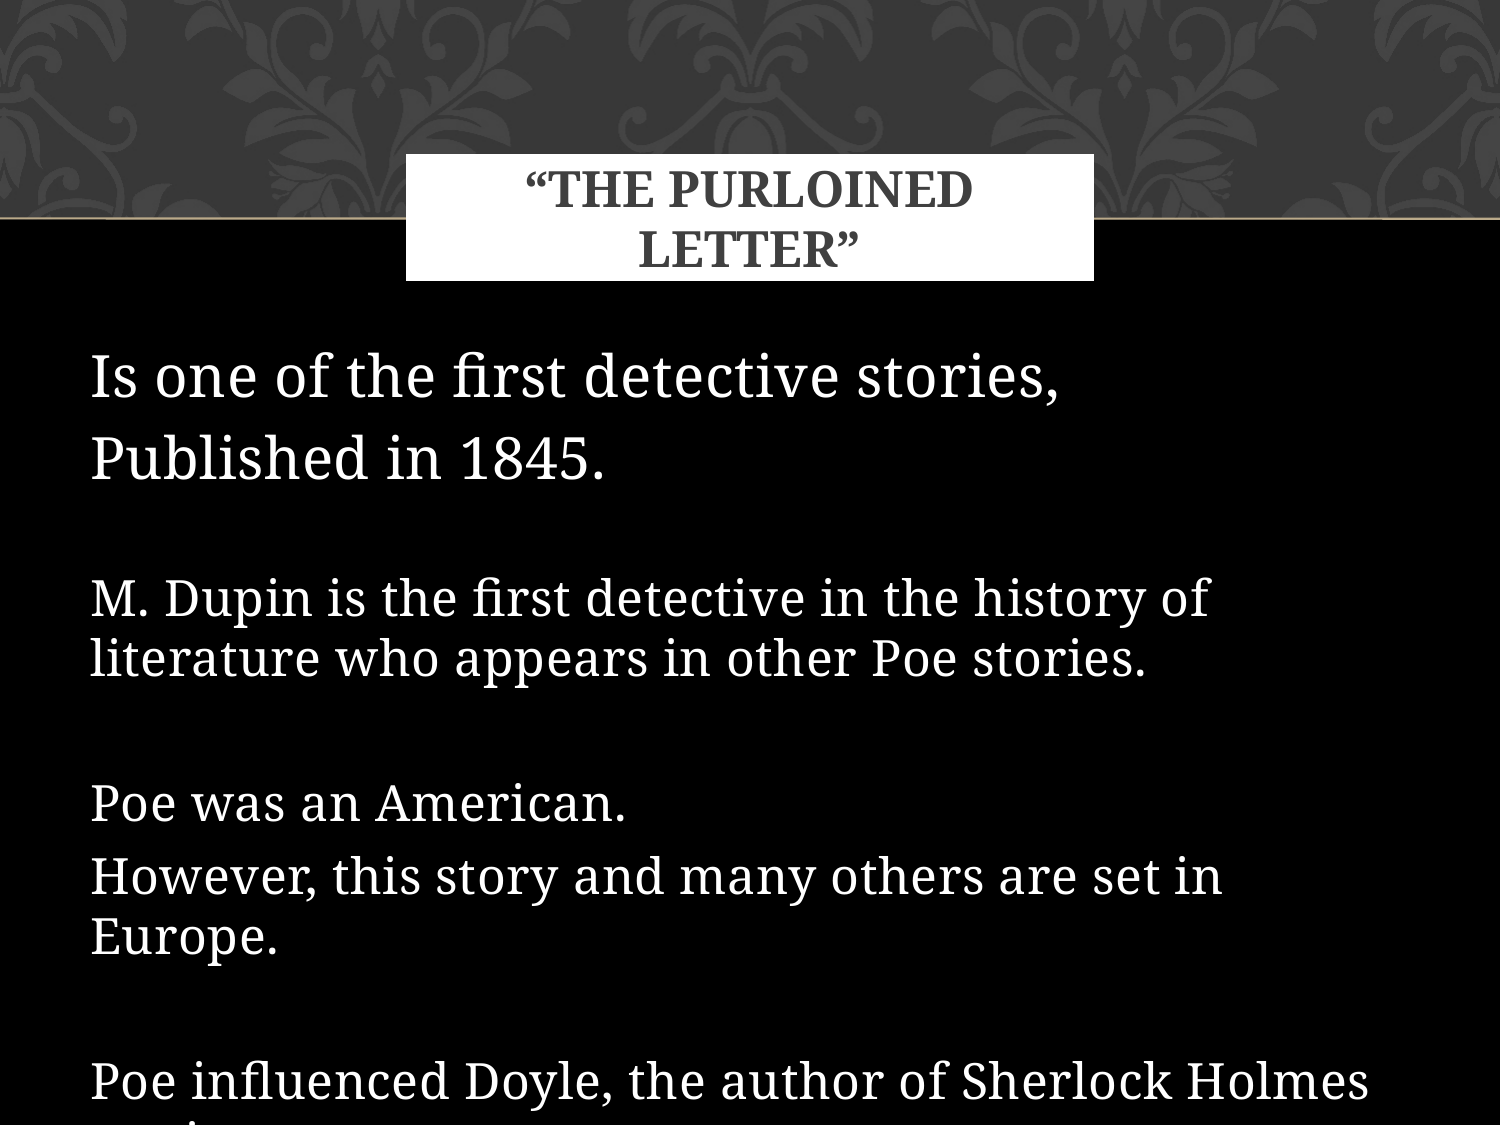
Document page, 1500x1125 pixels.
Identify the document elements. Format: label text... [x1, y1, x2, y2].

title “THE PURLOINED LETTER” [406, 154, 1094, 281]
list Is one of the first detective stories, Published in 1845. M. Dupin is the first detective in the history of literature who appears in other Poe stories. Poe was an American. However, this story and many others are set in Europe. Poe influenced Doyle, the author of Sherlock Holmes stories. [75, 331, 1425, 1000]
